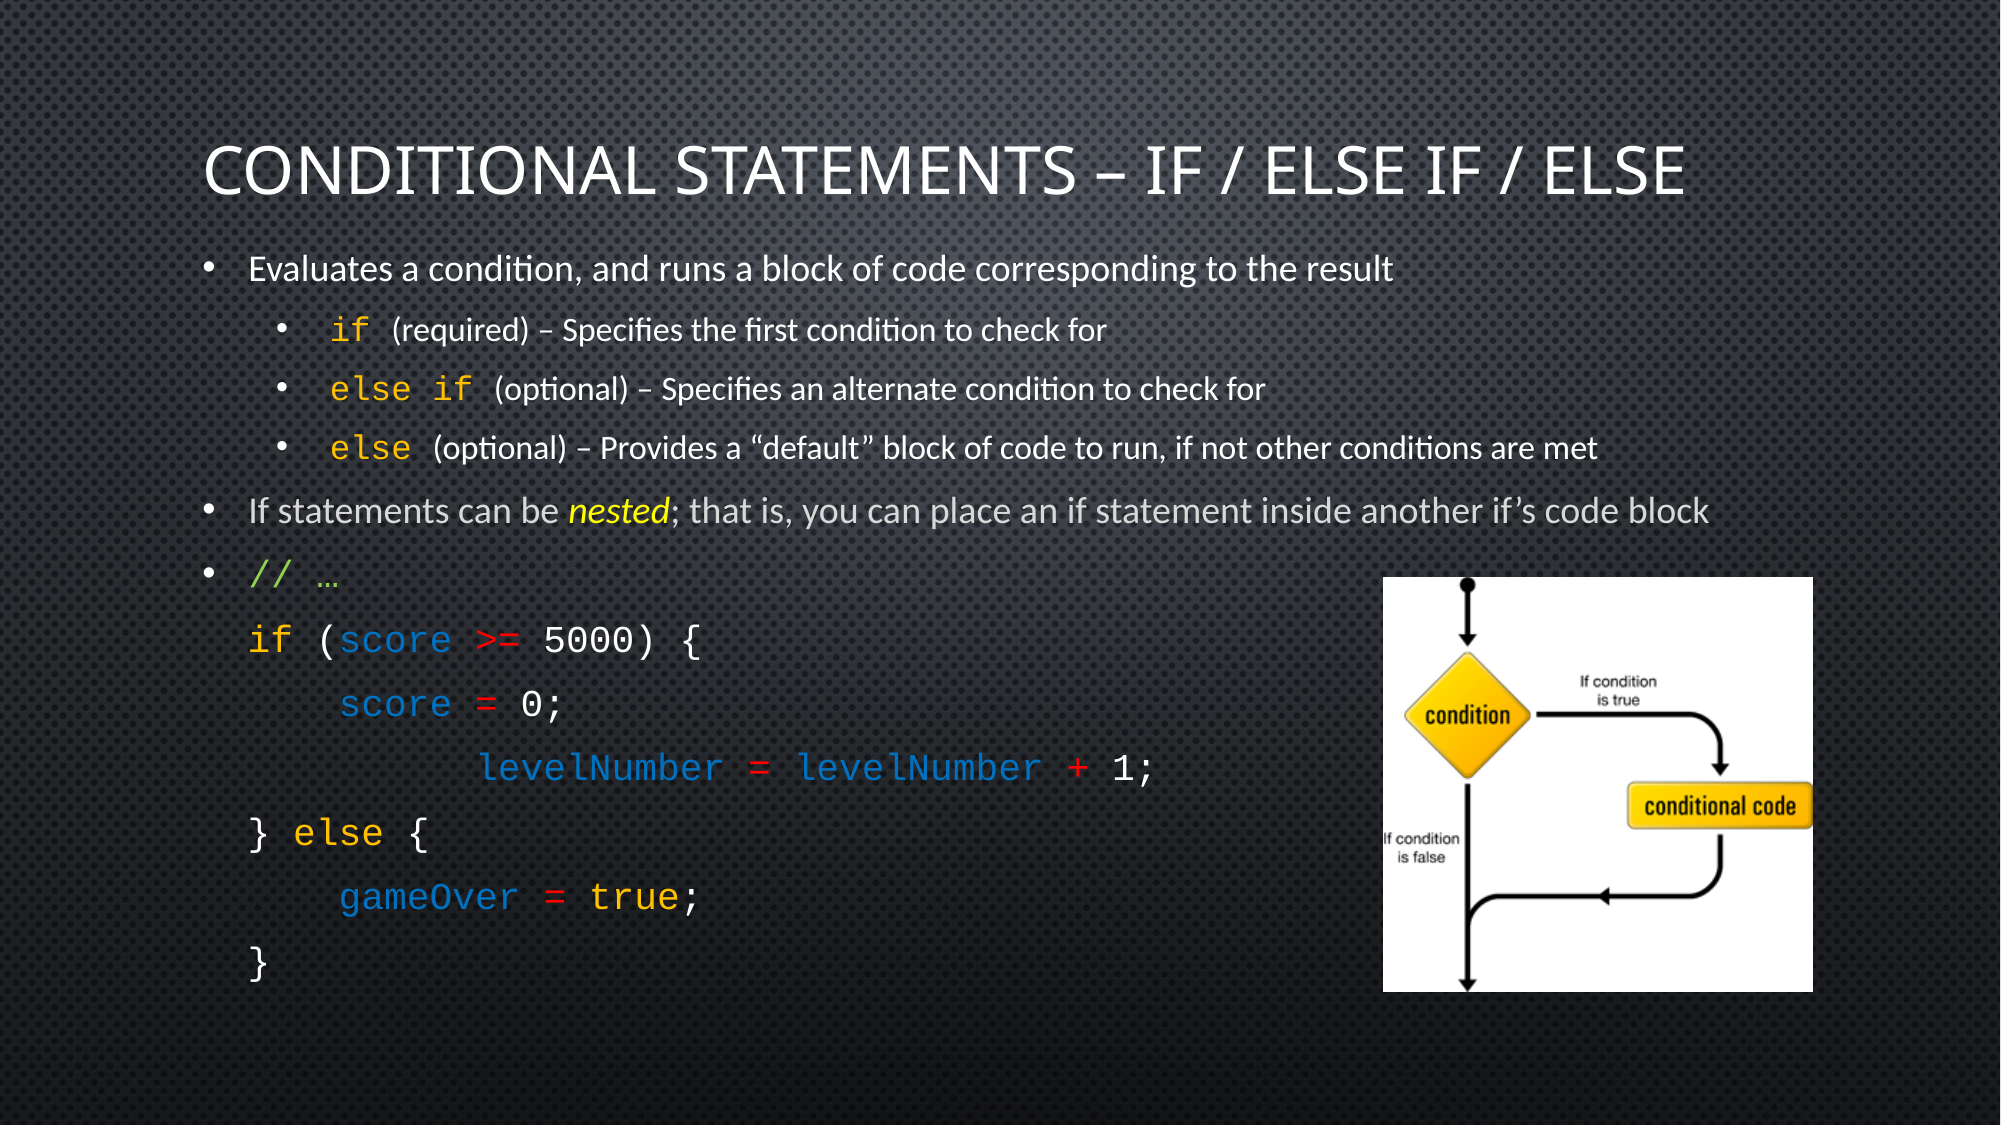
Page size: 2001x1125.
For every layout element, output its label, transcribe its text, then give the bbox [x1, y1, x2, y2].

title Conditional Statements – if / else if / else [187, 99, 1813, 236]
picture [1382, 577, 1813, 992]
list Evaluates a condition, and runs a block of code corresponding to the result if (required) – Specifies the first condition to check for else if (optional) – Specifies an alternate condition to check for else (optional) – Provides a “default” block of code to run, if not other conditions are met If statements can be nested; that is, you can place an if statement inside another if’s code block // … if (score >= 5000) { score = 0; levelNumber = levelNumber + 1; } else { gameOver = true; } [187, 236, 1813, 992]
